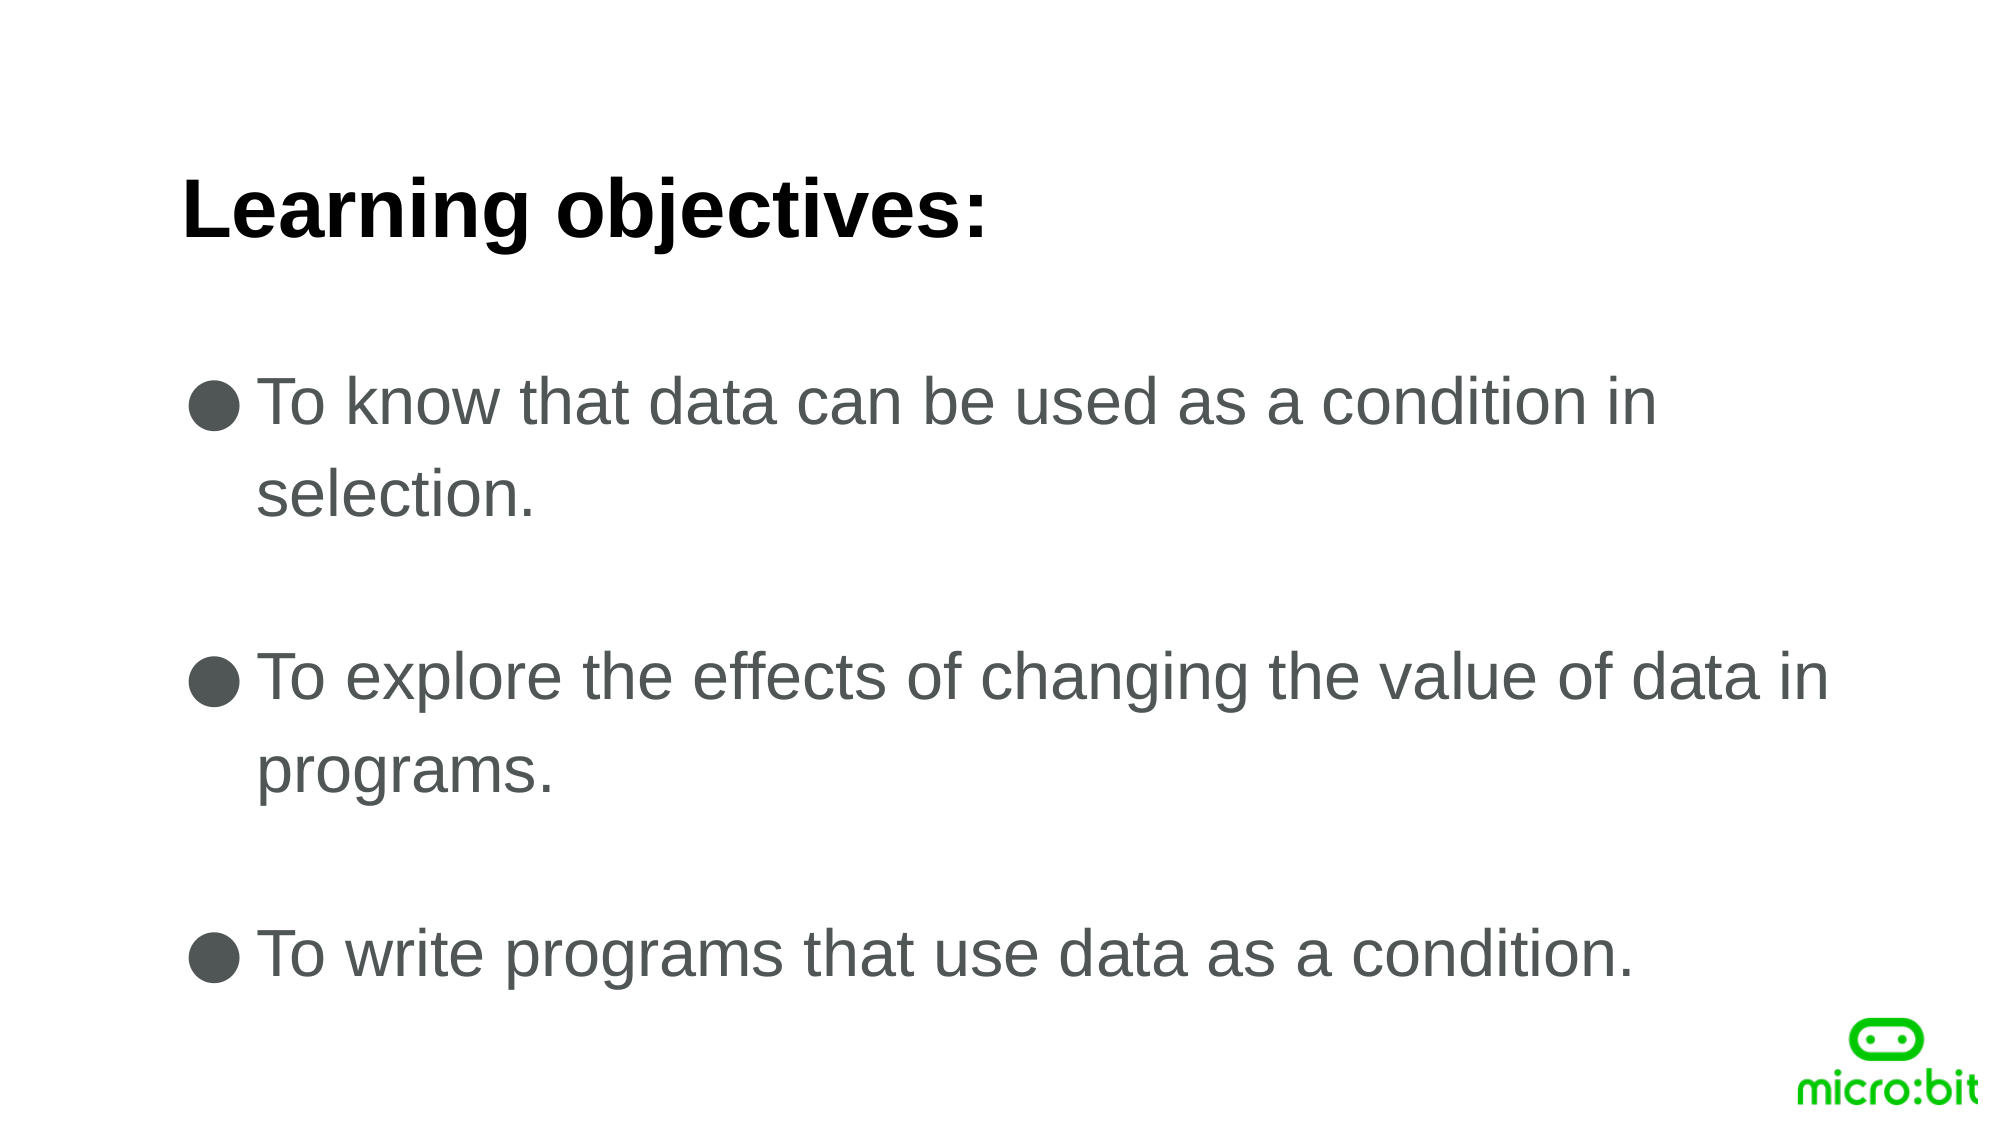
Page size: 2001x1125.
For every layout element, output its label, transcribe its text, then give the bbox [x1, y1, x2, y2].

picture [1797, 1017, 1978, 1106]
text_box Learning objectives: To know that data can be used as a condition in selection. To explore the effects of changing the value of data in programs. To write programs that use data as a condition. [166, 60, 1918, 884]
